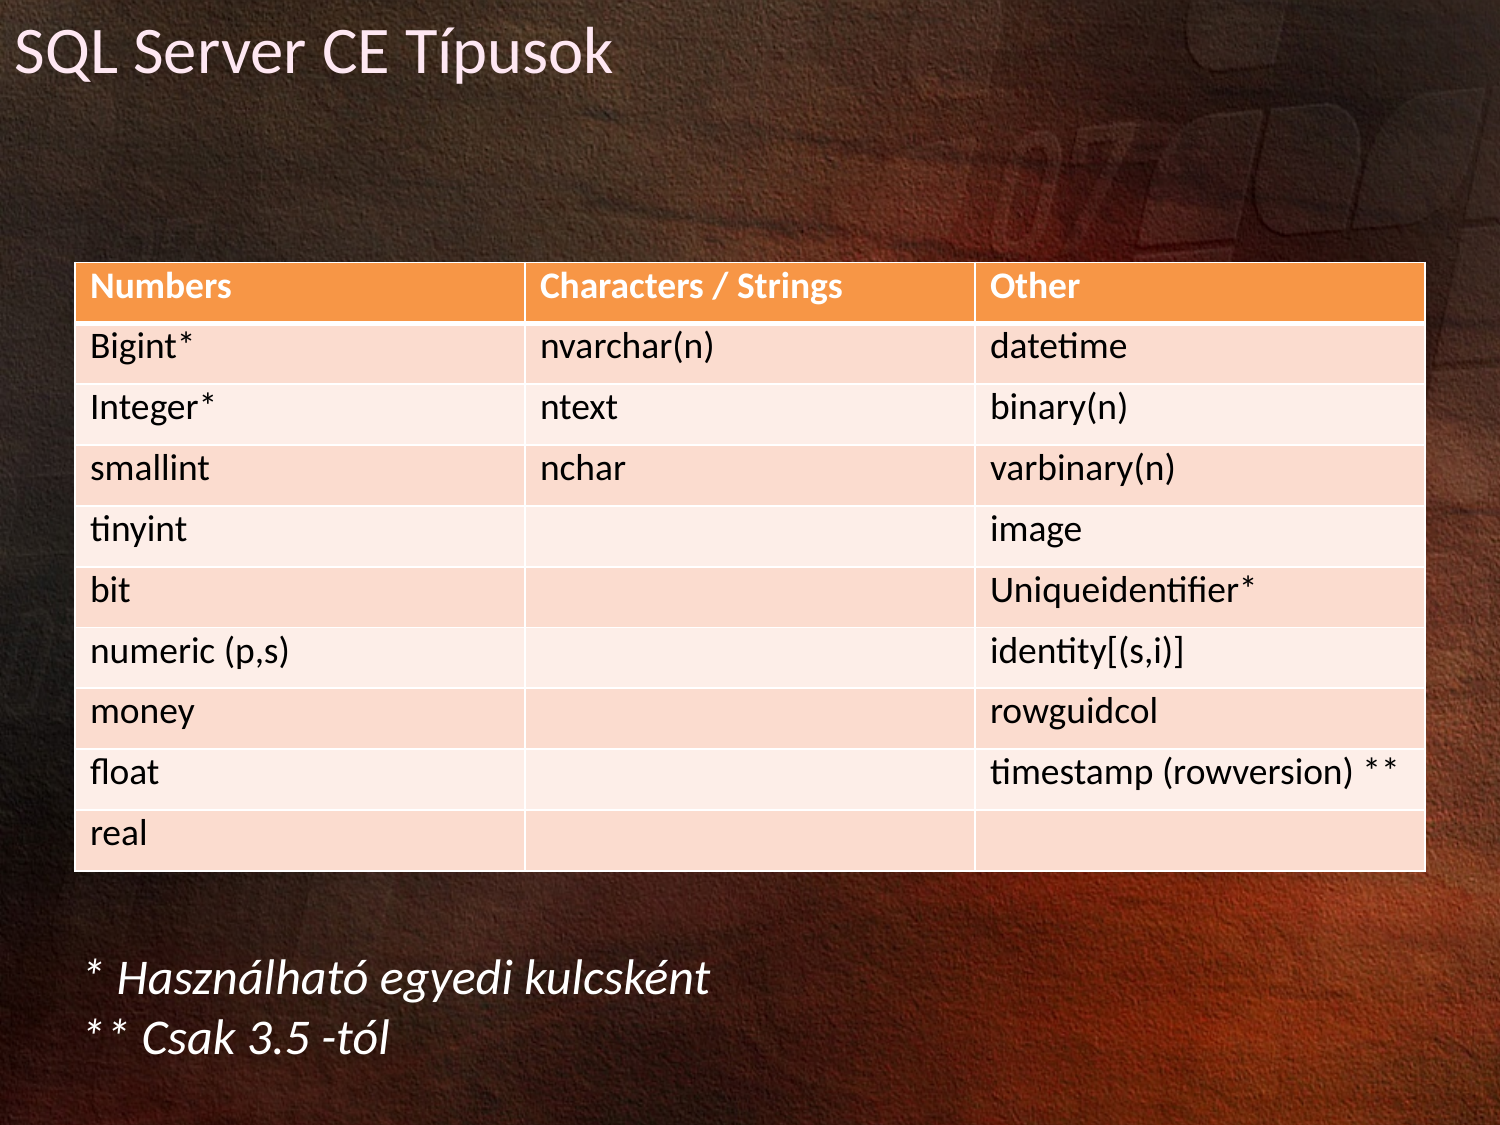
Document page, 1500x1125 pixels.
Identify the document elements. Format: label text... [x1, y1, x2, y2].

table_cell bit [76, 568, 524, 627]
table_cell binary(n) [976, 385, 1424, 444]
table_header Characters / Strings [526, 263, 974, 321]
table_cell numeric (p,s) [76, 628, 524, 687]
table_cell [526, 689, 974, 748]
table_cell nchar [526, 446, 974, 505]
table_cell [526, 568, 974, 627]
table_cell [526, 628, 974, 687]
table_header Other [976, 263, 1424, 321]
table_cell datetime [976, 326, 1424, 383]
table_cell identity[(s,i)] [976, 628, 1424, 687]
table_cell timestamp (rowversion) ** [976, 750, 1424, 809]
table_cell tinyint [76, 507, 524, 566]
table_cell image [976, 507, 1424, 566]
table_cell Uniqueidentifier* [976, 568, 1424, 627]
text_box * Használható egyedi kulcsként ** Csak 3.5 -tól [65, 937, 749, 1073]
table_cell [526, 507, 974, 566]
text_box SQL Server CE Típusok [0, 0, 1161, 95]
table_cell smallint [76, 446, 524, 505]
table_cell [526, 750, 974, 809]
table_cell float [76, 750, 524, 809]
table_header Numbers [76, 263, 524, 321]
table_cell [976, 811, 1424, 870]
table_cell Integer* [76, 385, 524, 444]
table_cell varbinary(n) [976, 446, 1424, 505]
table_cell rowguidcol [976, 689, 1424, 748]
picture [0, 0, 1500, 1125]
table_cell real [76, 811, 524, 870]
table_cell [526, 811, 974, 870]
table_cell nvarchar(n) [526, 326, 974, 383]
table_cell ntext [526, 385, 974, 444]
table_cell money [76, 689, 524, 748]
table_cell Bigint* [76, 326, 524, 383]
